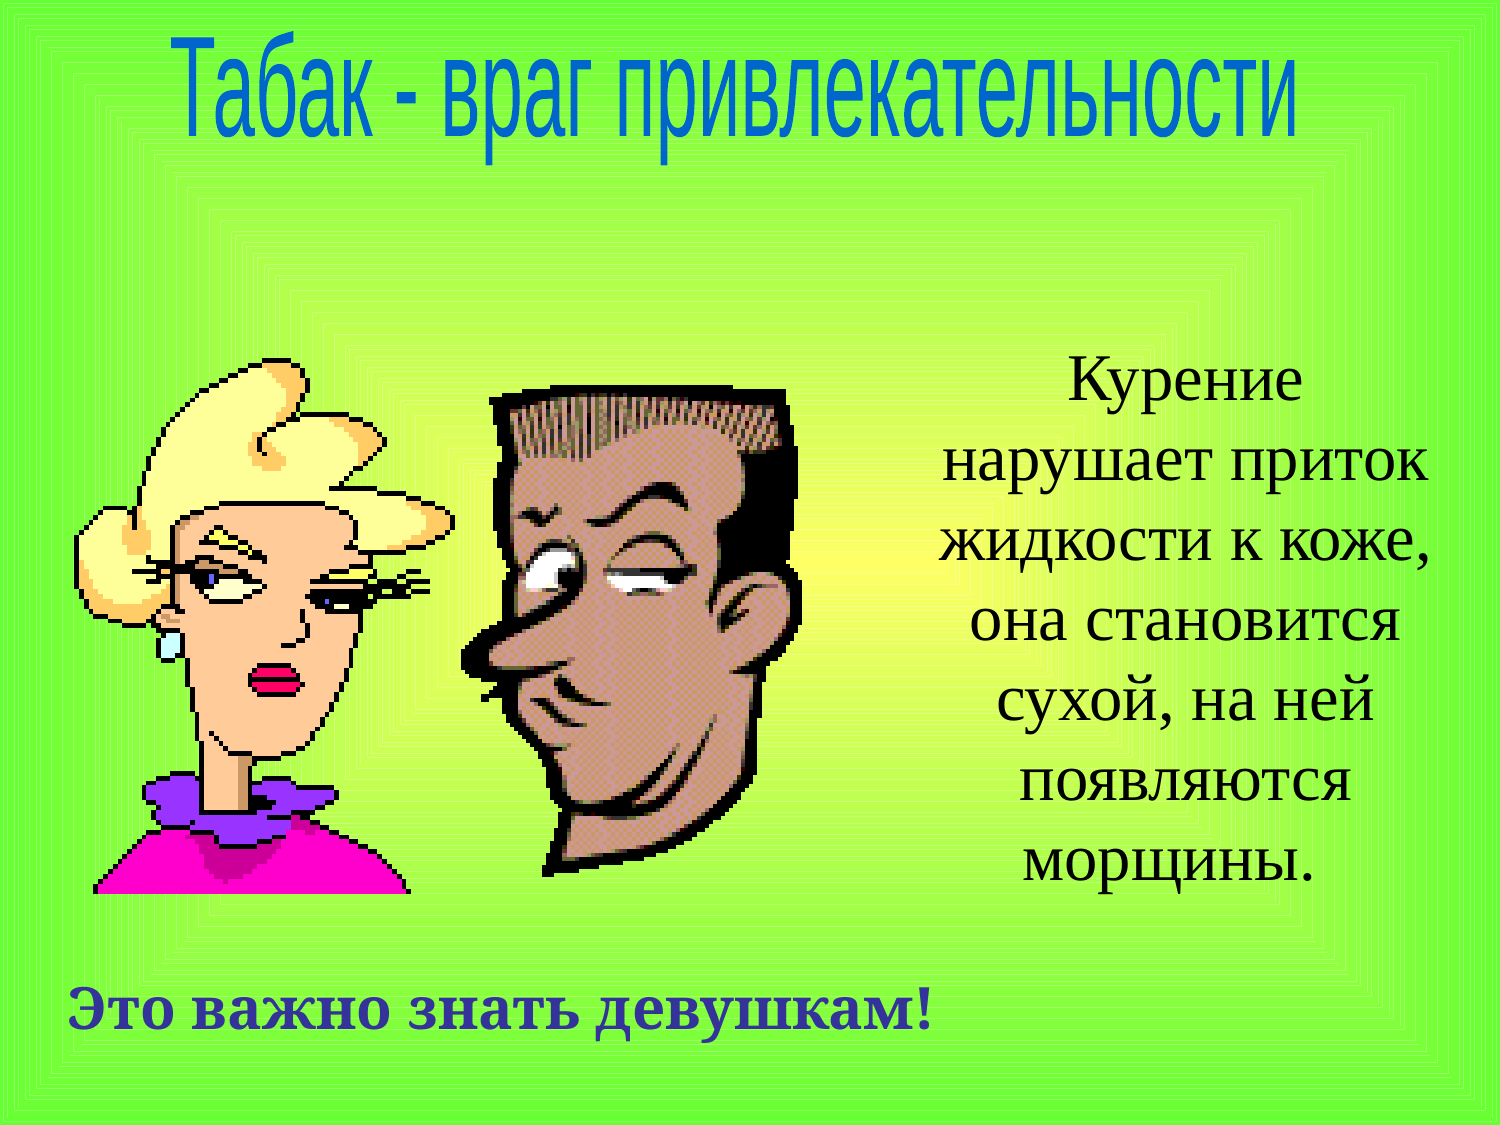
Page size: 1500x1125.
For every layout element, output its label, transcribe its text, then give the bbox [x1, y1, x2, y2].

picture [40, 290, 893, 894]
list Курение нарушает приток жидкости к коже, она становится сухой, на ней появляются морщины. [856, 326, 1460, 905]
text_box Это важно знать девушкам! [53, 964, 952, 1049]
